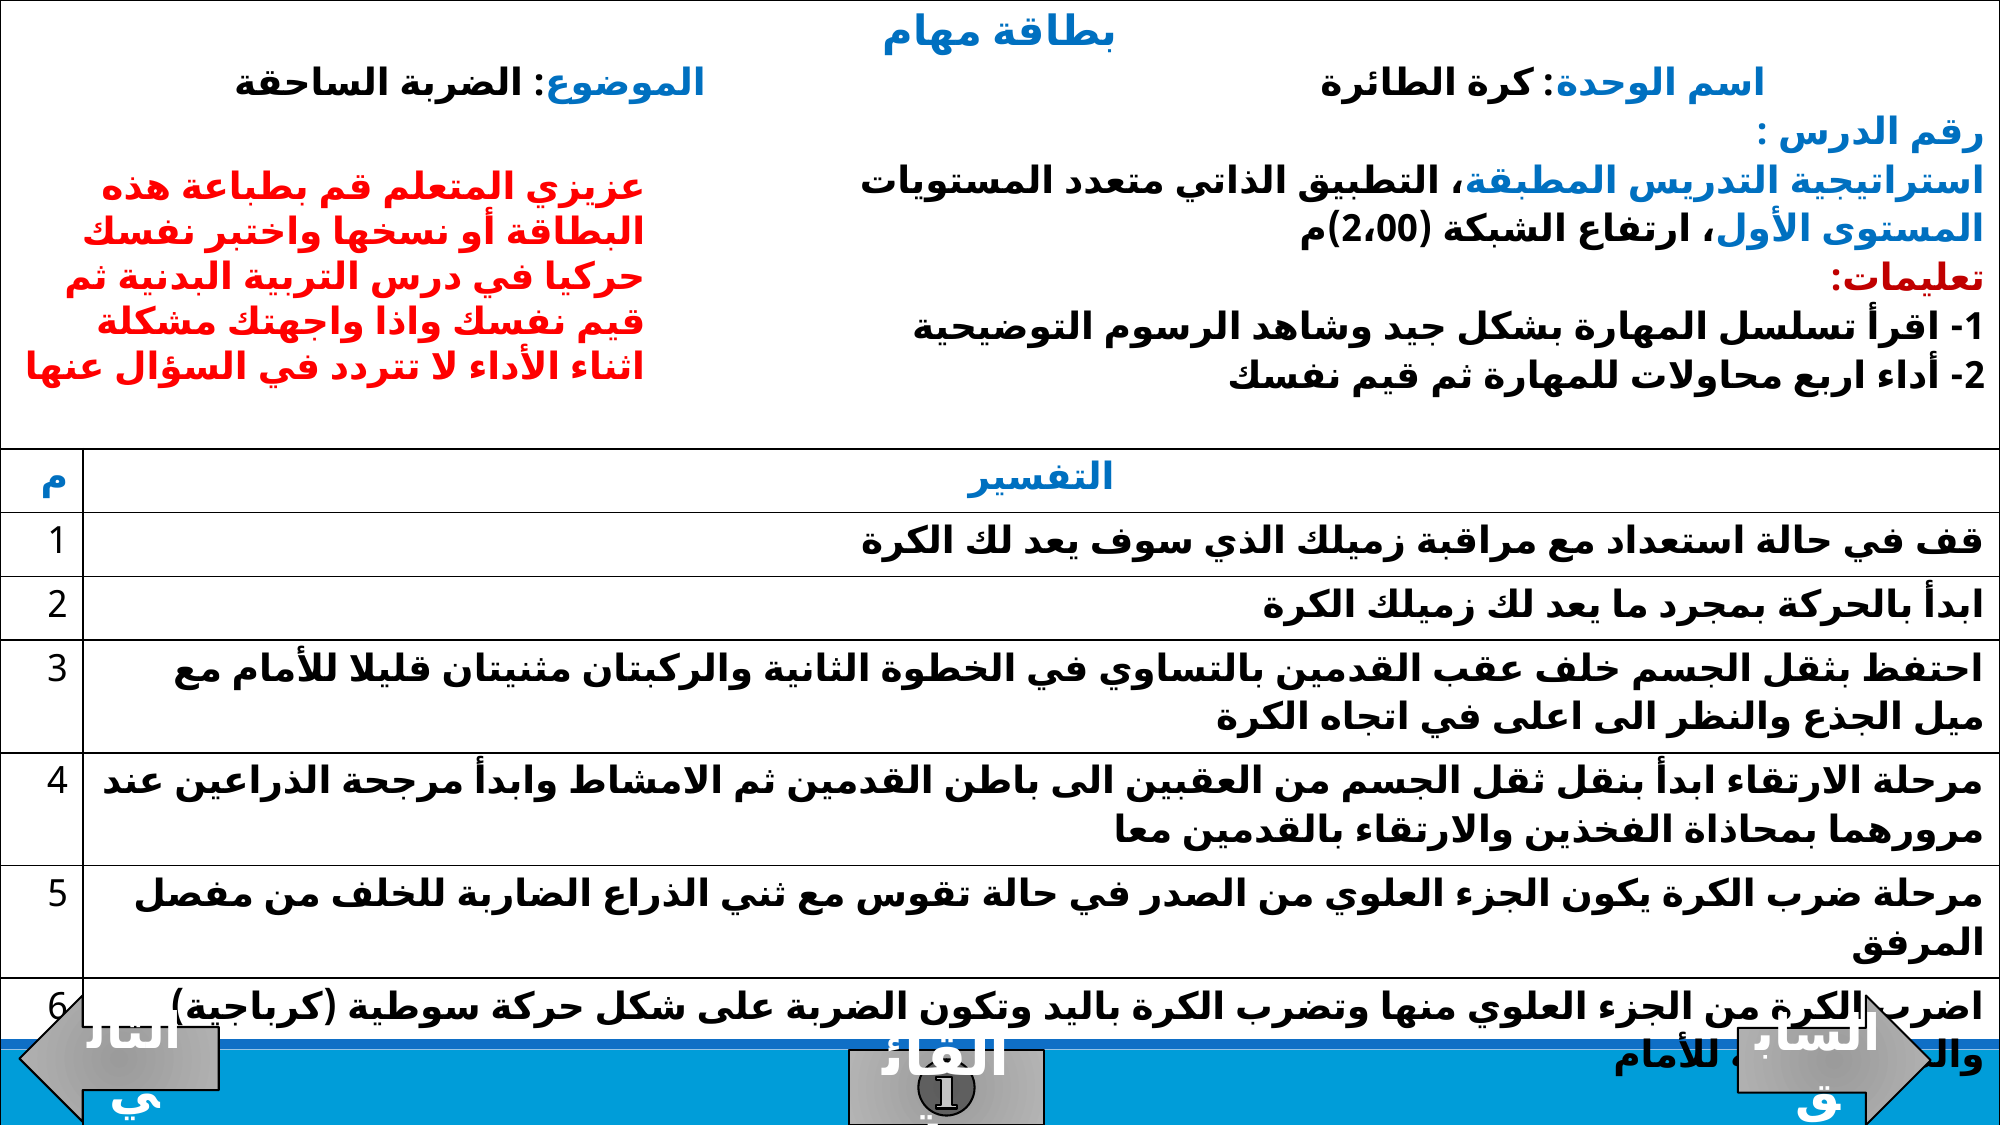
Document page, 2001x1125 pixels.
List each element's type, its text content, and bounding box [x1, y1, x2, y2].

text_box التالي [18, 994, 220, 1123]
table_cell 2 [1, 577, 82, 639]
table_cell احتفظ بثقل الجسم خلف عقب القدمين بالتساوي في الخطوة الثانية والركبتان مثنيتان قليلا للأمام مع ميل الجذع والنظر الى اعلى في اتجاه الكرة [84, 641, 1999, 752]
text_box القائمة [848, 1049, 1045, 1125]
table_cell قف في حالة استعداد مع مراقبة زميلك الذي سوف يعد لك الكرة [84, 513, 1999, 576]
table_cell 4 [1, 754, 82, 865]
text_box السابق [1736, 994, 1932, 1125]
table_cell 6 [1, 979, 82, 1125]
table_header بطاقة مهام اسم الوحدة: كرة الطائرة الموضوع: الضربة الساحقة رقم الدرس : استراتيجية التدريس المطبقة، التطبيق الذاتي متعدد المستويات المستوى الأول، ارتفاع الشبكة (2،00)م تعليمات: 1- اقرأ تسلسل المهارة بشكل جيد وشاهد الرسوم التوضيحية 2- أداء اربع محاولات للمهارة ثم قيم نفسك [1, 1, 1999, 448]
table_cell م [1, 450, 82, 512]
table_cell اضرب الكرة من الجزء العلوي منها وتضرب الكرة باليد وتكون الضربة على شكل حركة سوطية (كرباجية) والمرفق متجه للأمام [84, 979, 1999, 1125]
table_cell مرحلة الارتقاء ابدأ بنقل ثقل الجسم من العقبين الى باطن القدمين ثم الامشاط وابدأ مرجحة الذراعين عند مرورهما بمحاذاة الفخذين والارتقاء بالقدمين معا [84, 754, 1999, 865]
table_cell 5 [1, 866, 82, 977]
table_cell ابدأ بالحركة بمجرد ما يعد لك زميلك الكرة [84, 577, 1999, 639]
text_box عزيزي المتعلم قم بطباعة هذه البطاقة أو نسخها واختبر نفسك حركيا في درس التربية البدنية ثم قيم نفسك واذا واجهتك مشكلة اثناء الأداء لا تتردد في السؤال عنها [0, 154, 661, 395]
table_cell مرحلة ضرب الكرة يكون الجزء العلوي من الصدر في حالة تقوس مع ثني الذراع الضاربة للخلف من مفصل المرفق [84, 866, 1999, 977]
table_cell 1 [1, 513, 82, 576]
table_cell التفسير [84, 450, 1999, 512]
table_cell 3 [1, 641, 82, 752]
